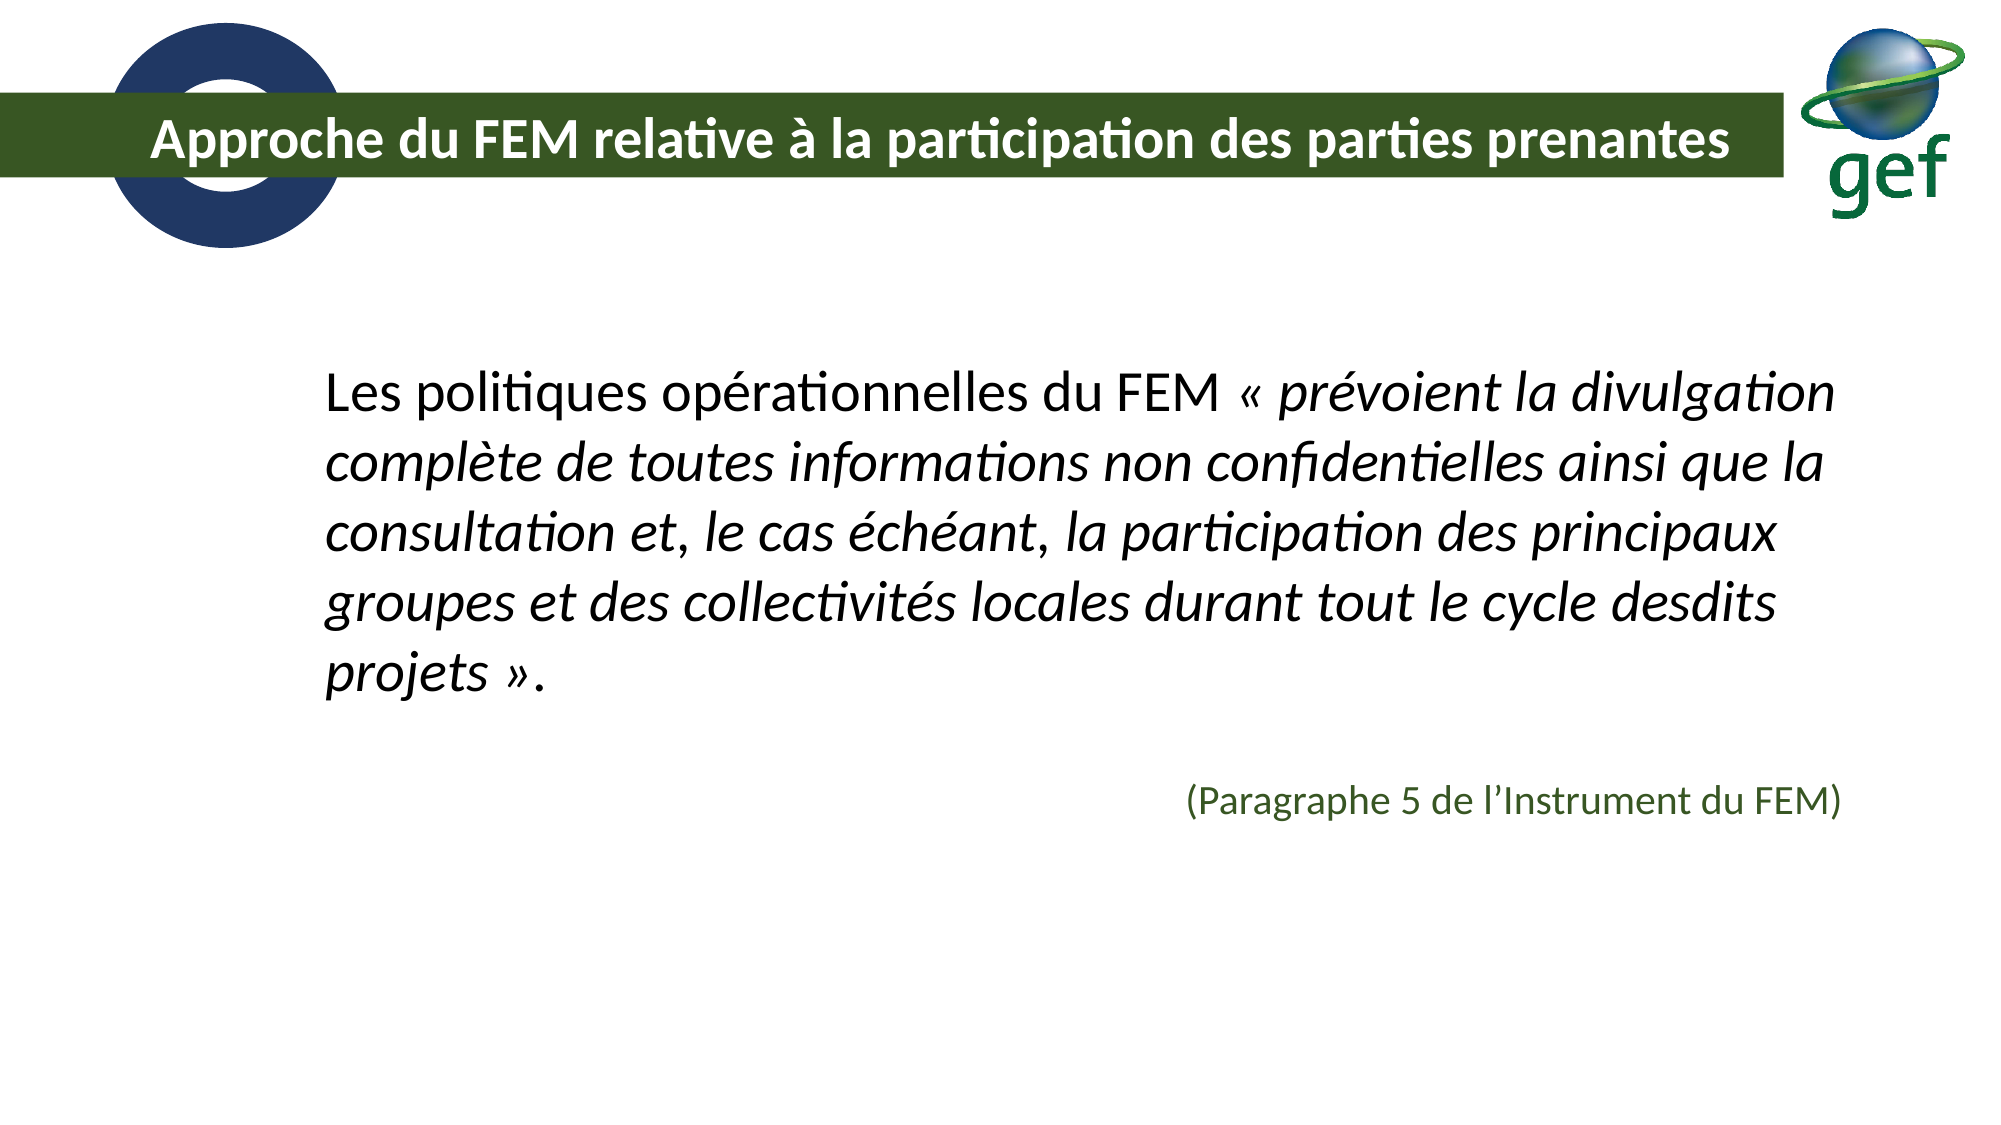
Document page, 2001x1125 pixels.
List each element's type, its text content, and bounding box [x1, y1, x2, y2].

text_box Approche du FEM relative à la participation des parties prenantes [0, 92, 1784, 178]
text_box [113, 178, 338, 250]
text_box [113, 21, 338, 92]
picture [1796, 22, 1969, 224]
text_box Les politiques opérationnelles du FEM « prévoient la divulgation complète de toutes informations non confidentielles ainsi que la consultation et, le cas échéant, la participation des principaux groupes et des collectivités locales durant tout le cycle desdits projets ». (Paragraphe 5 de l’Instrument du FEM) [311, 305, 1858, 1005]
